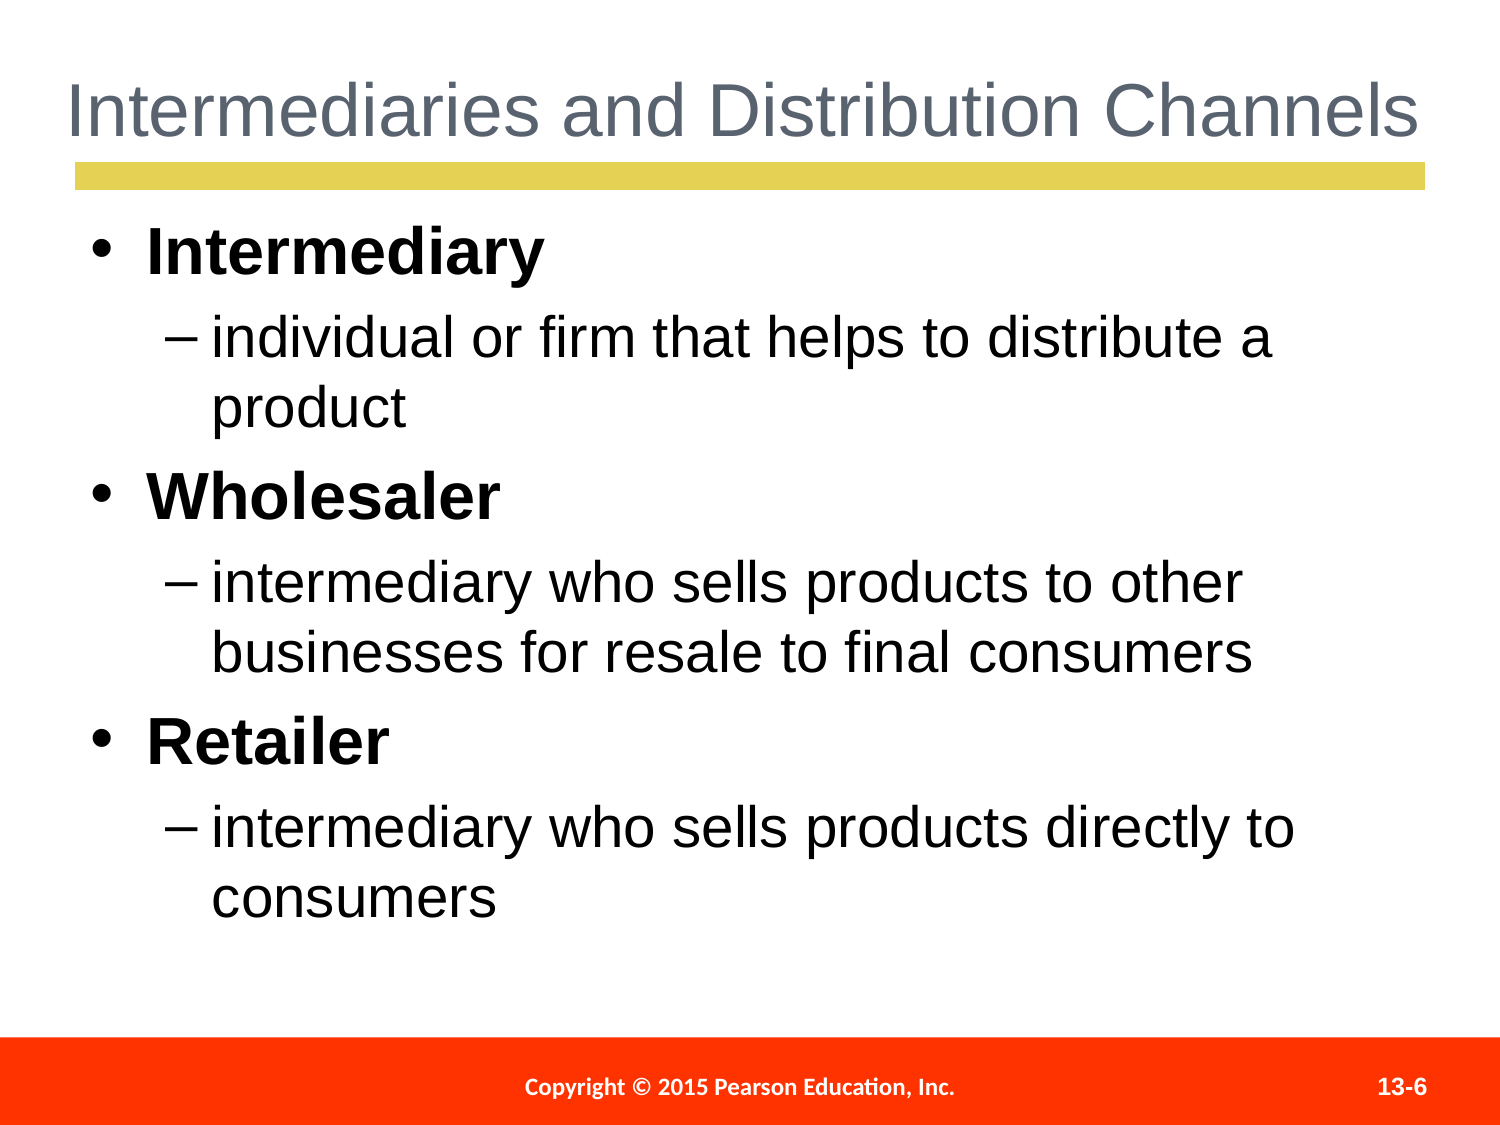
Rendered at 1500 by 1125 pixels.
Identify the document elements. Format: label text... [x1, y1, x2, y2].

title Intermediaries and Distribution Channels [49, 12, 1438, 201]
list Intermediary individual or firm that helps to distribute a product Wholesaler intermediary who sells products to other businesses for resale to final consumers Retailer intermediary who sells products directly to consumers [74, 199, 1426, 1006]
